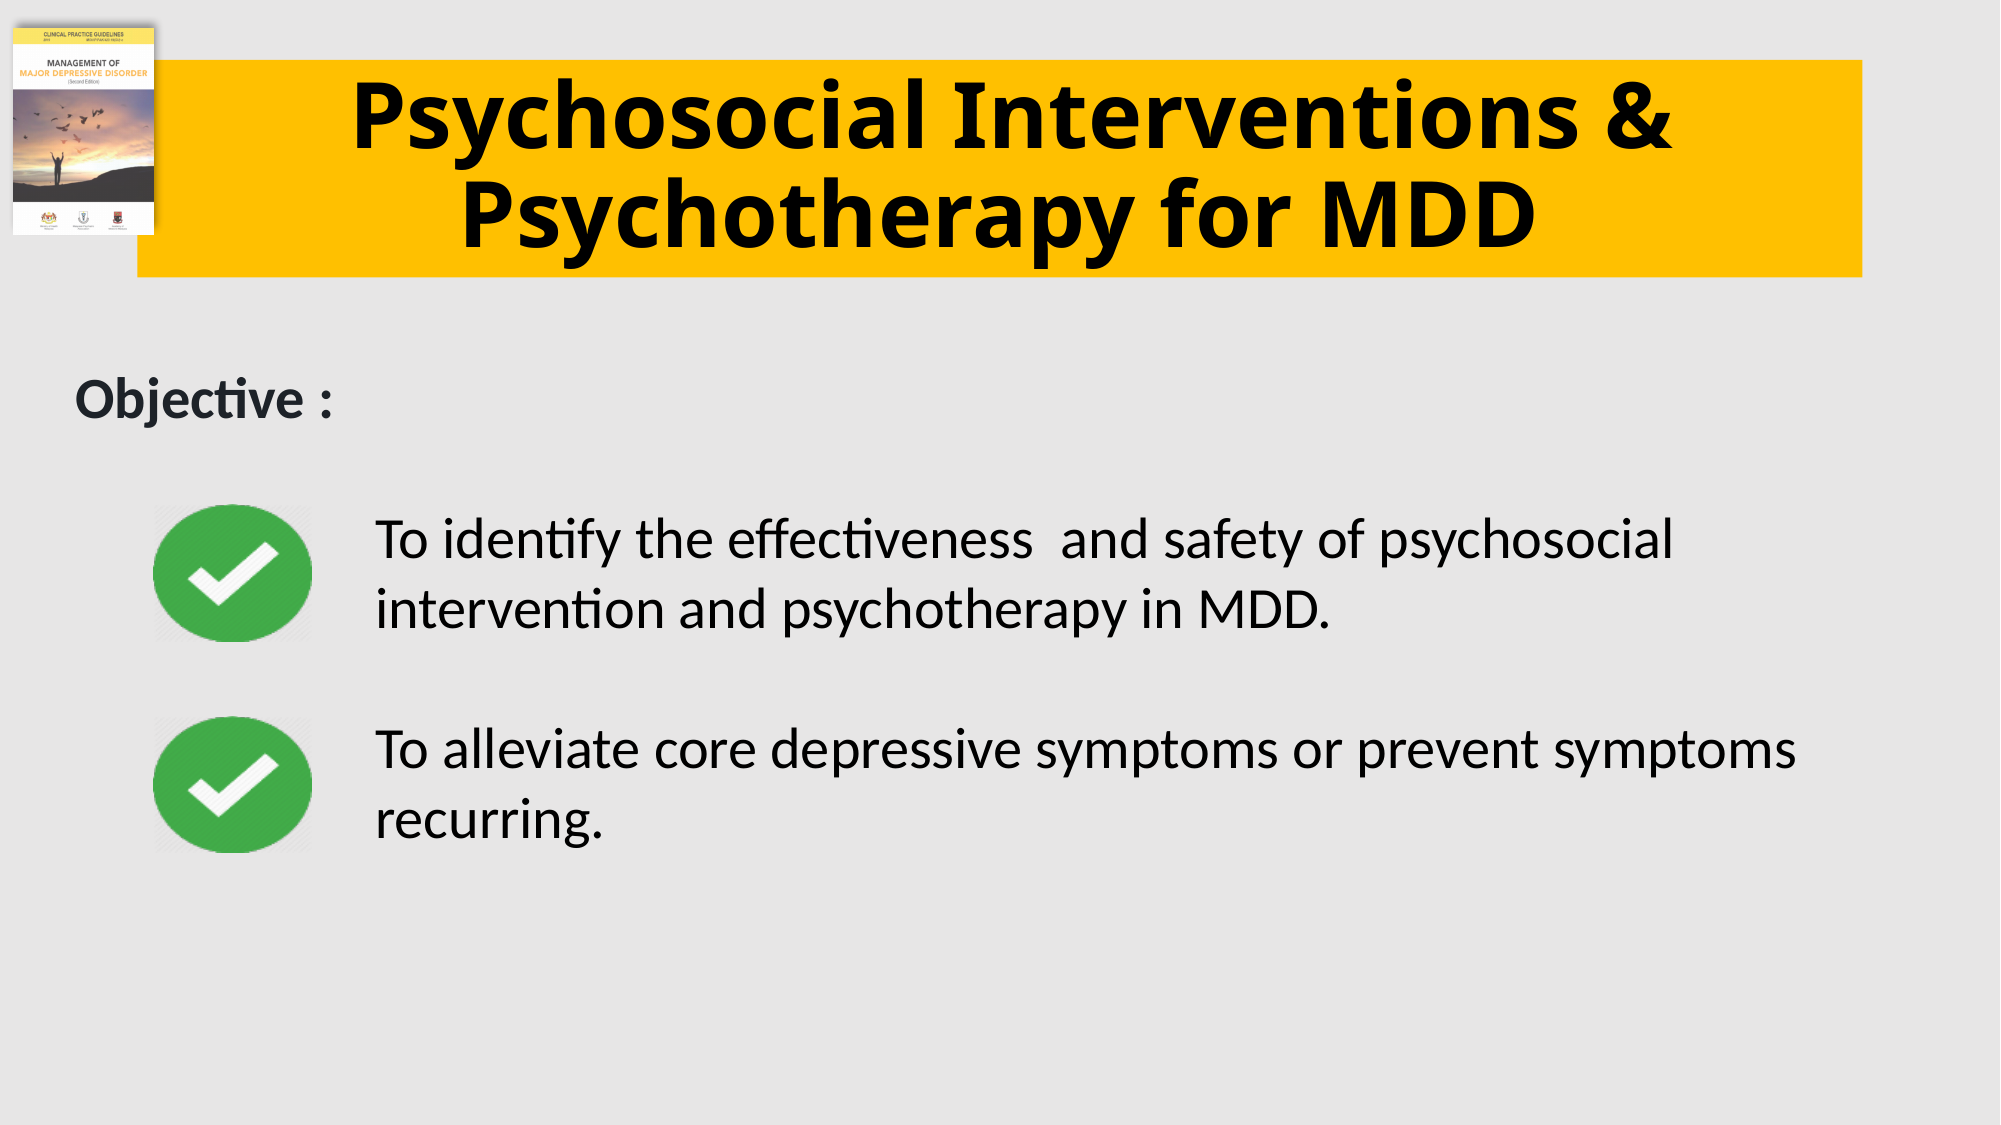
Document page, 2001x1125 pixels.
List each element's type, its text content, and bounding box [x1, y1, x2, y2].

title Psychosocial Interventions & Psychotherapy for MDD [137, 59, 1863, 278]
picture [153, 716, 312, 853]
picture [153, 504, 312, 642]
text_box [60, 352, 1922, 934]
picture [13, 28, 154, 235]
